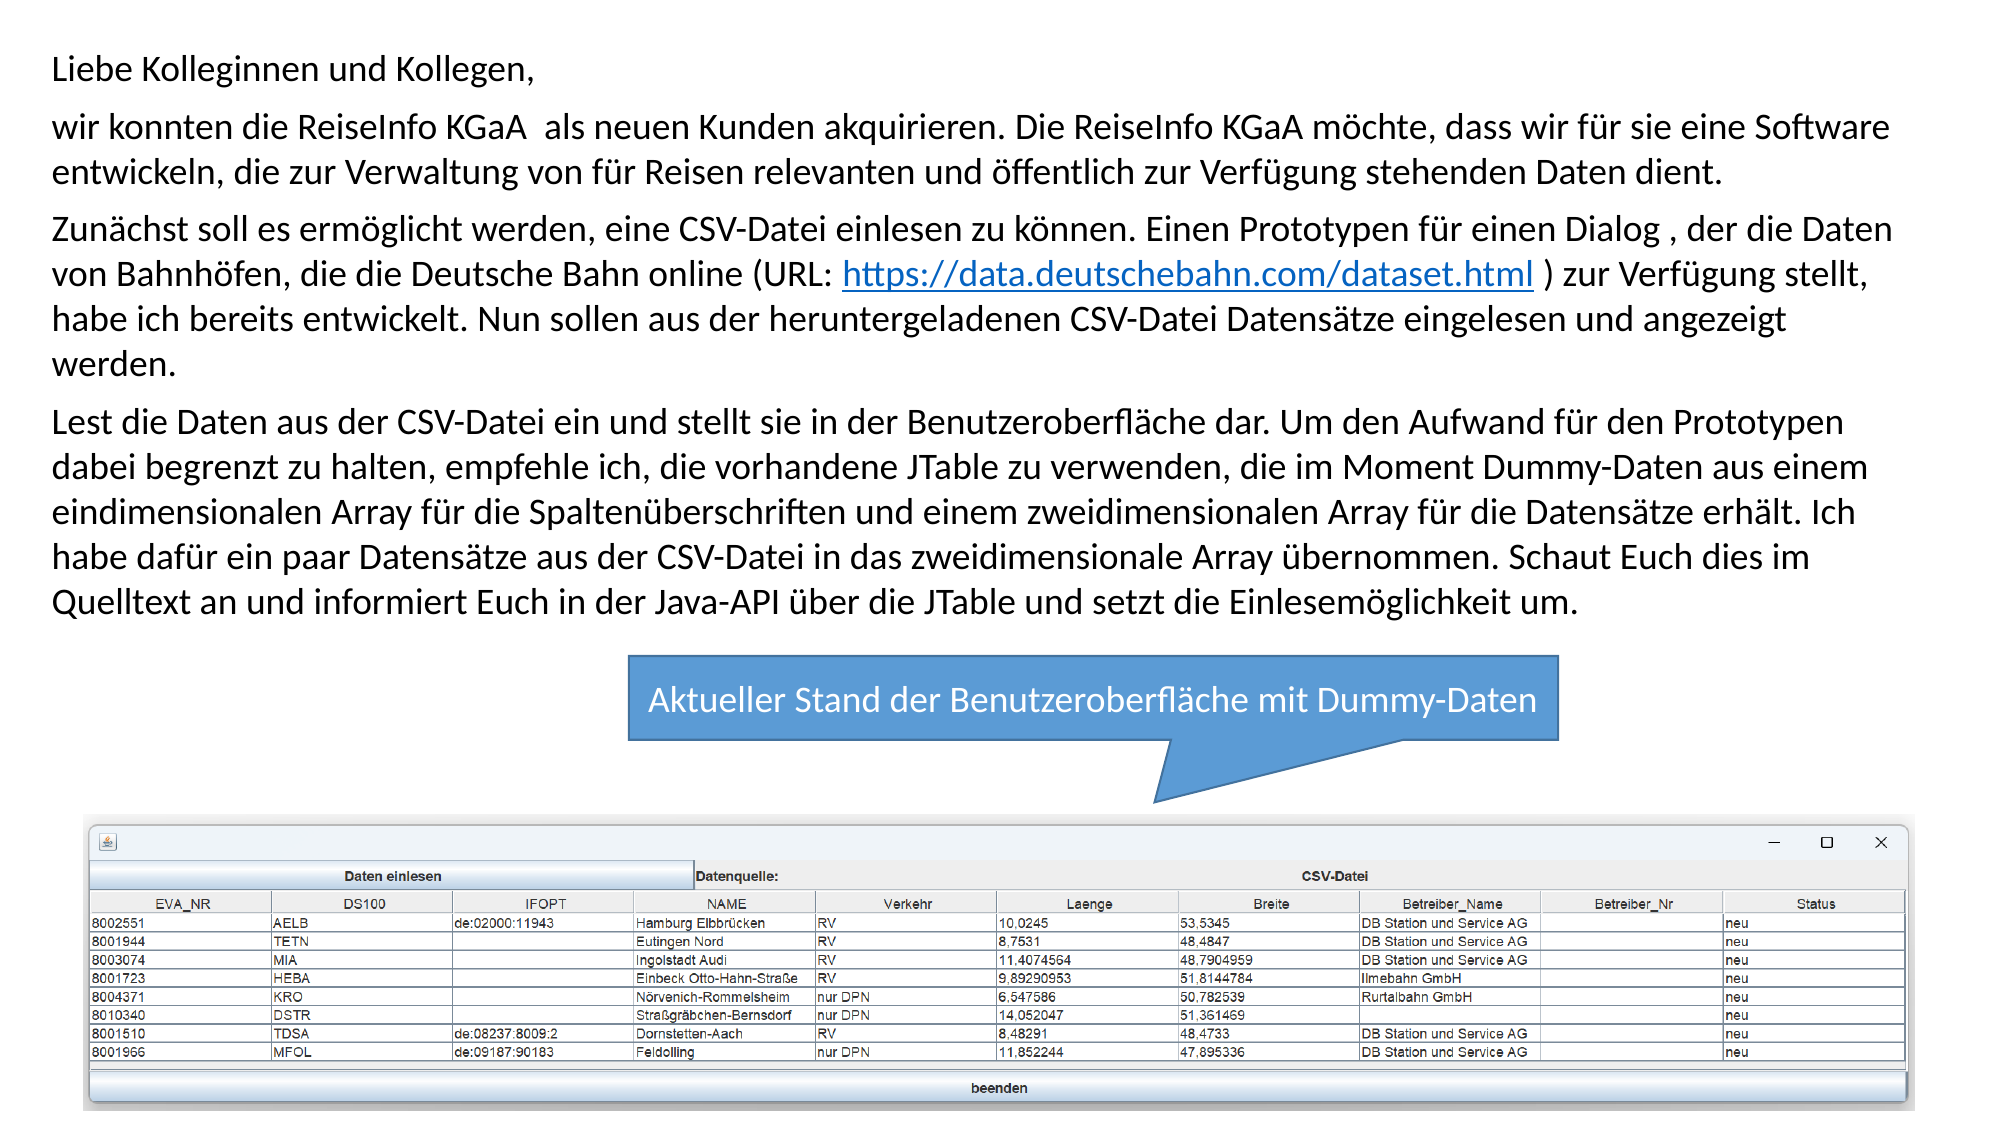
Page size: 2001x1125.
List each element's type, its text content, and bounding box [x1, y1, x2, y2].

text_box Aktueller Stand der Benutzeroberfläche mit Dummy-Daten [627, 654, 1560, 804]
picture [83, 814, 1915, 1111]
text_box Liebe Kolleginnen und Kollegen, wir konnten die ReiseInfo KGaA als neuen Kunden akquirieren. Die ReiseInfo KGaA möchte, dass wir für sie eine Software entwickeln, die zur Verwaltung von für Reisen relevanten und öffentlich zur Verfügung stehenden Daten dient. Zunächst soll es ermöglicht werden, eine CSV-Datei einlesen zu können. Einen Prototypen für einen Dialog , der die Daten von Bahnhöfen, die die Deutsche Bahn online (URL: https://data.deutschebahn.com/dataset.html ) zur Verfügung stellt, habe ich bereits entwickelt. Nun sollen aus der heruntergeladenen CSV-Datei Datensätze eingelesen und angezeigt werden. Lest die Daten aus der CSV-Datei ein und stellt sie in der Benutzeroberfläche dar. Um den Aufwand für den Prototypen dabei begrenzt zu halten, empfehle ich, die vorhandene JTable zu verwenden, die im Moment Dummy-Daten aus einem eindimensionalen Array für die Spaltenüberschriften und einem zweidimensionalen Array für die Datensätze erhält. Ich habe dafür ein paar Datensätze aus der CSV-Datei in das zweidimensionale Array übernommen. Schaut Euch dies im Quelltext an und informiert Euch in der Java-API über die JTable und setzt die Einlesemöglichkeit um. [36, 36, 1921, 630]
